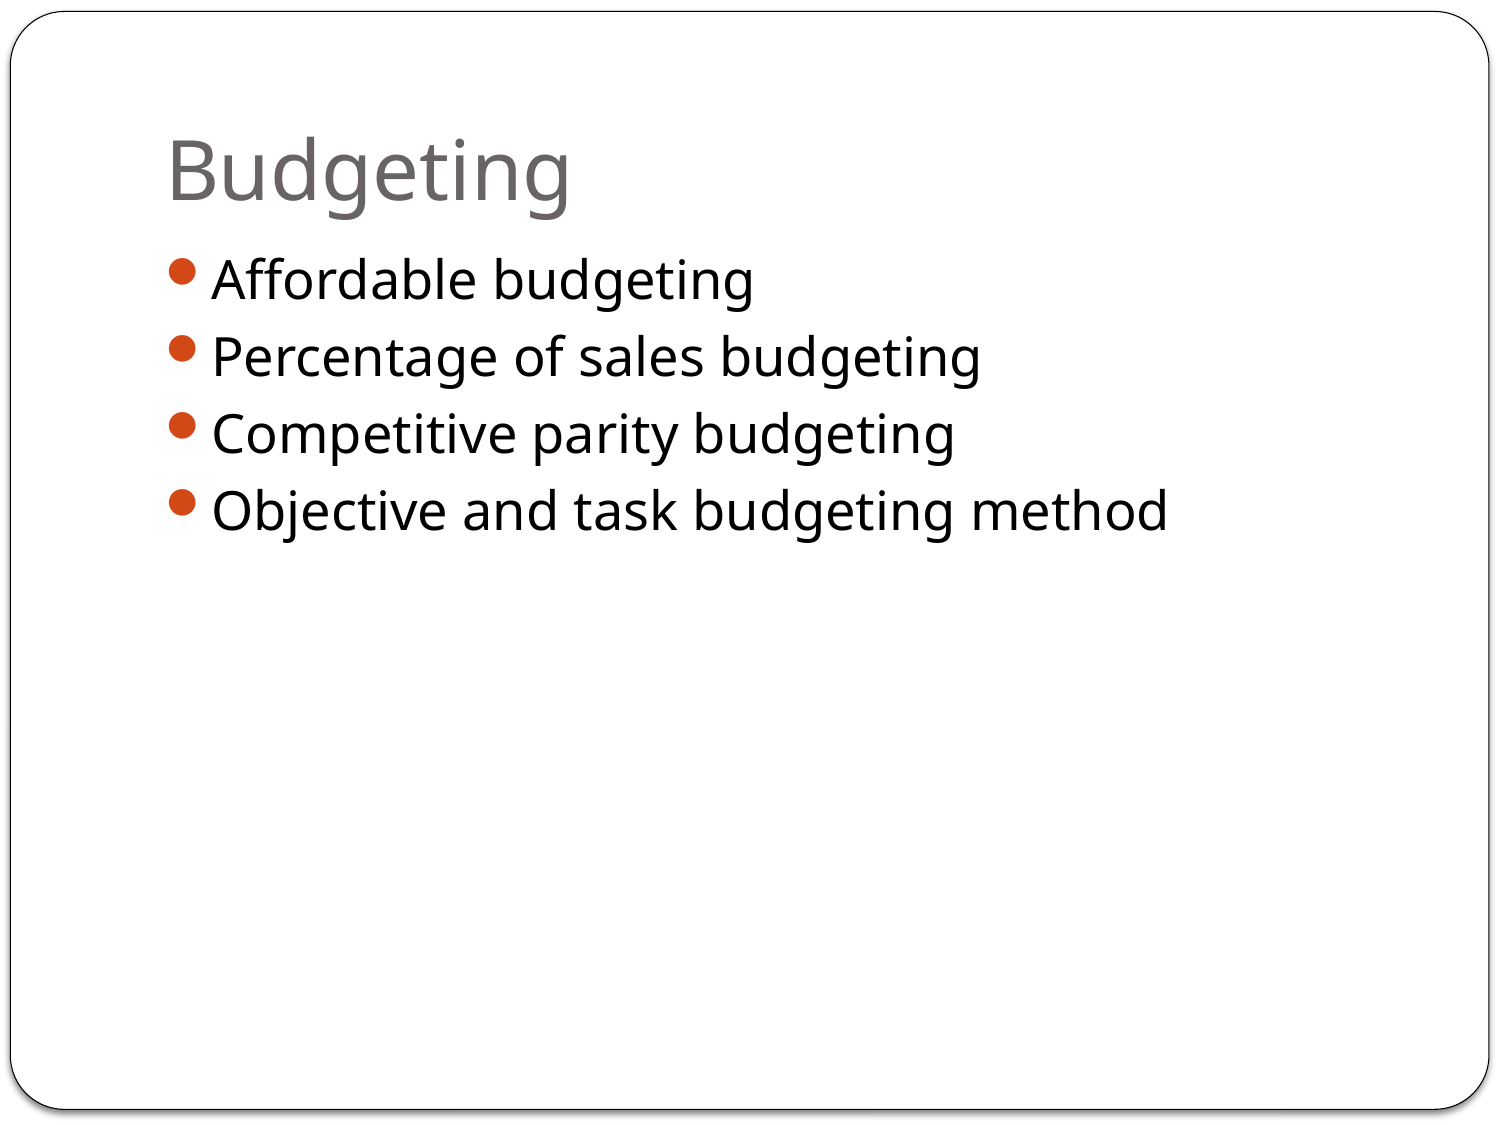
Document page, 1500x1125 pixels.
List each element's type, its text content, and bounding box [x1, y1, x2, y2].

list Affordable budgeting Percentage of sales budgeting Competitive parity budgeting Objective and task budgeting method [149, 237, 1426, 988]
title Budgeting [149, 44, 1426, 233]
